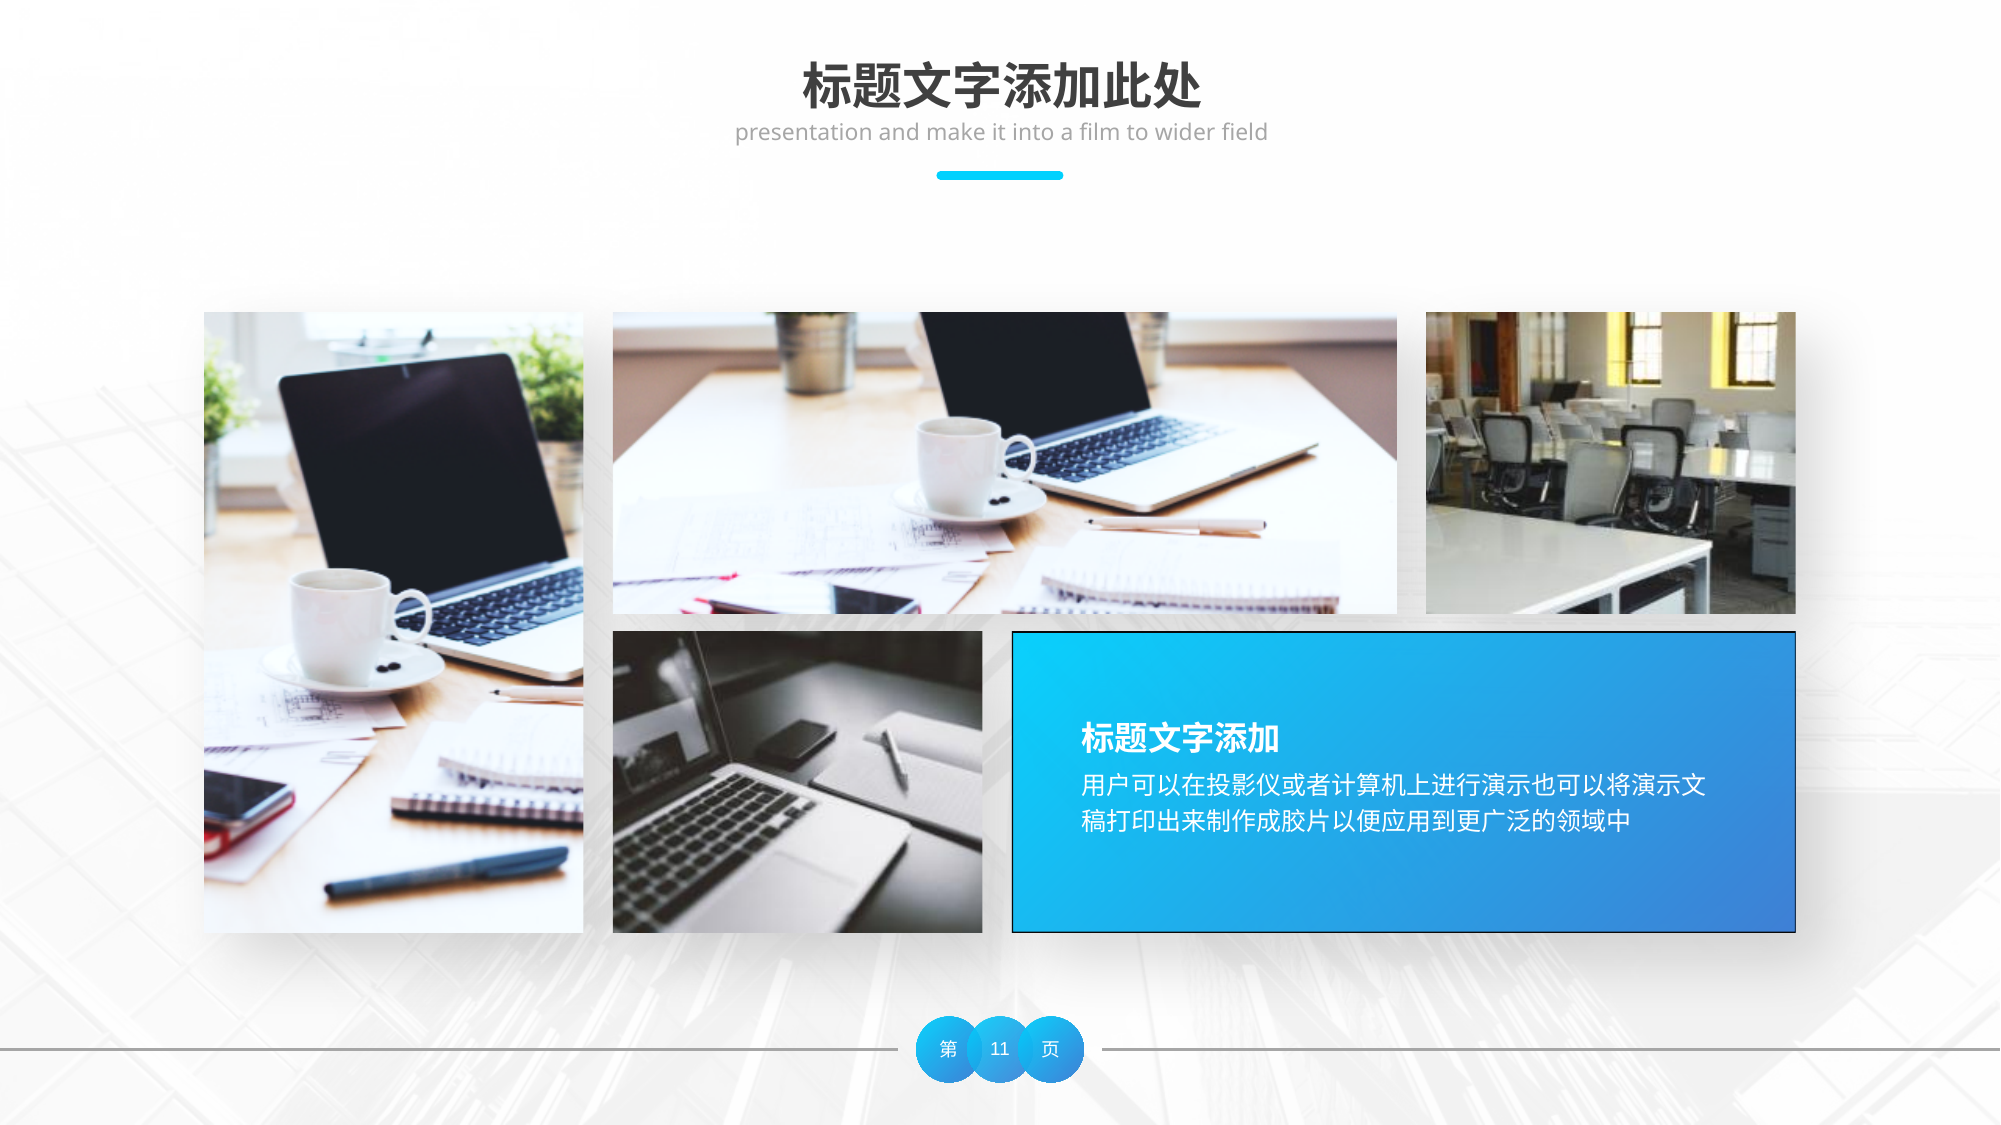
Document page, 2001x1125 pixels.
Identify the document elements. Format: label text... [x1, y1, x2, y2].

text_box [1011, 631, 1796, 933]
slide_number 11 [964, 1017, 1036, 1078]
picture [204, 312, 584, 933]
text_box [647, 46, 1357, 153]
picture [1426, 312, 1796, 614]
picture [612, 631, 983, 933]
picture [612, 312, 1397, 614]
